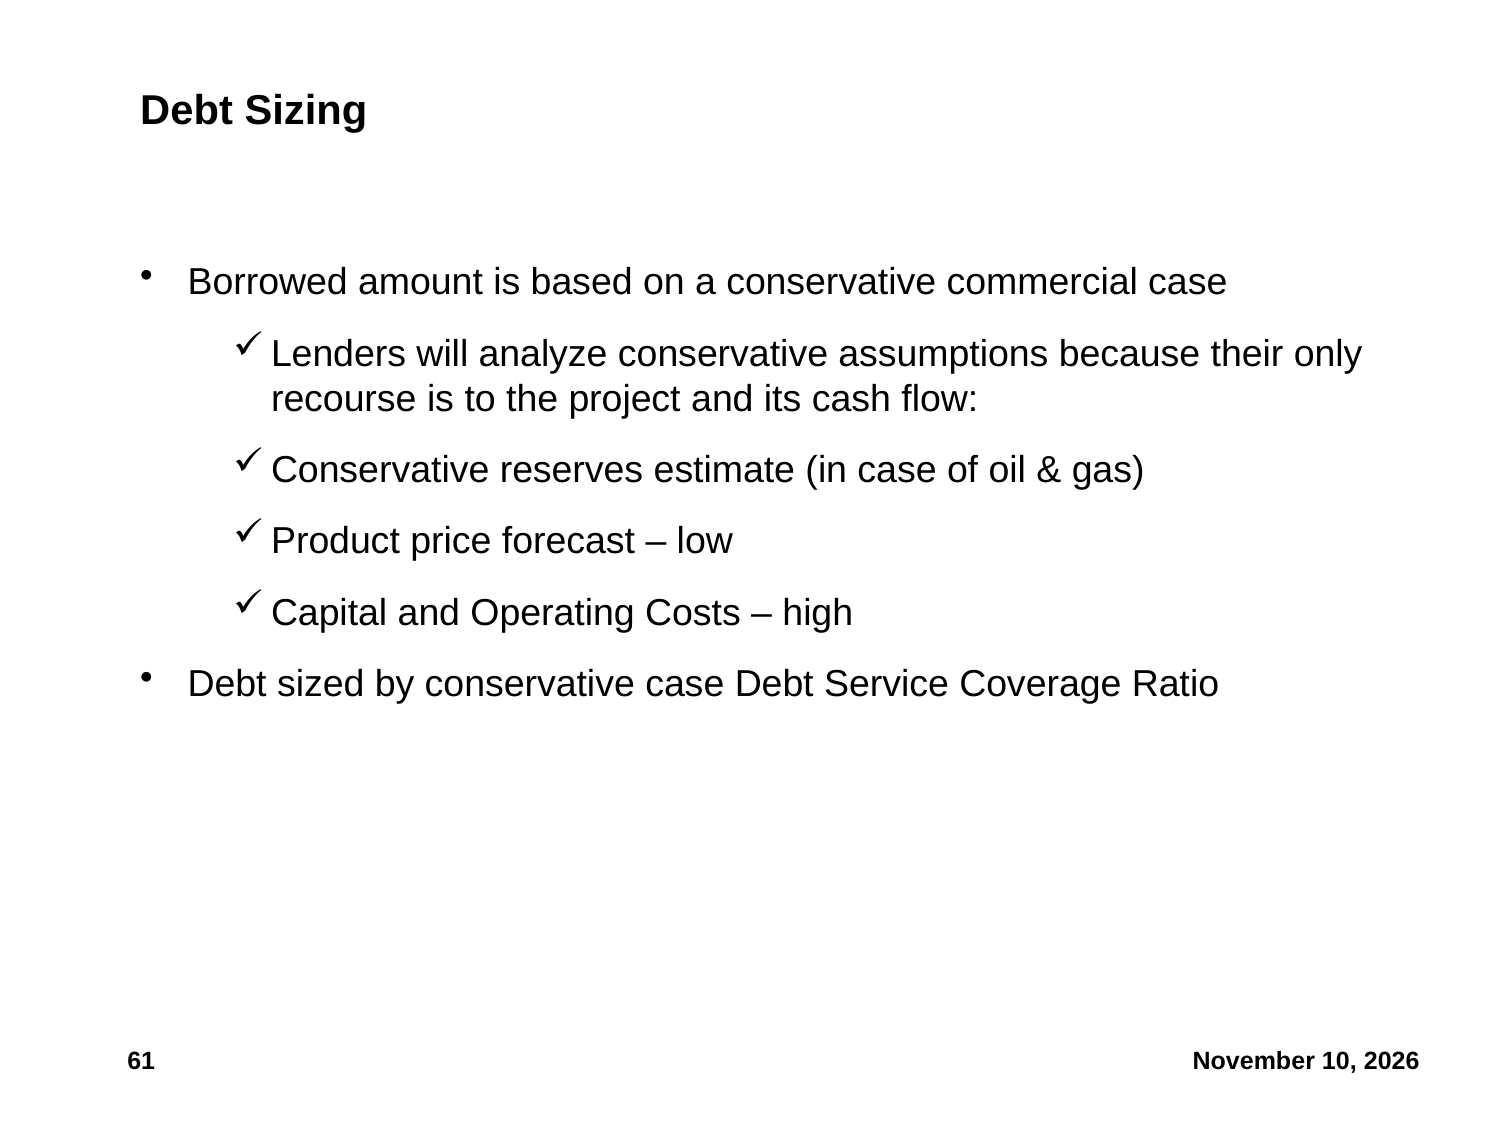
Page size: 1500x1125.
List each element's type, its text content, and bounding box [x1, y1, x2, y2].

title Debt Sizing [124, 74, 1376, 226]
list Borrowed amount is based on a conservative commercial case Lenders will analyze conservative assumptions because their only recourse is to the project and its cash flow: Conservative reserves estimate (in case of oil & gas) Product price forecast – low Capital and Operating Costs – high Debt sized by conservative case Debt Service Coverage Ratio [124, 249, 1413, 1001]
